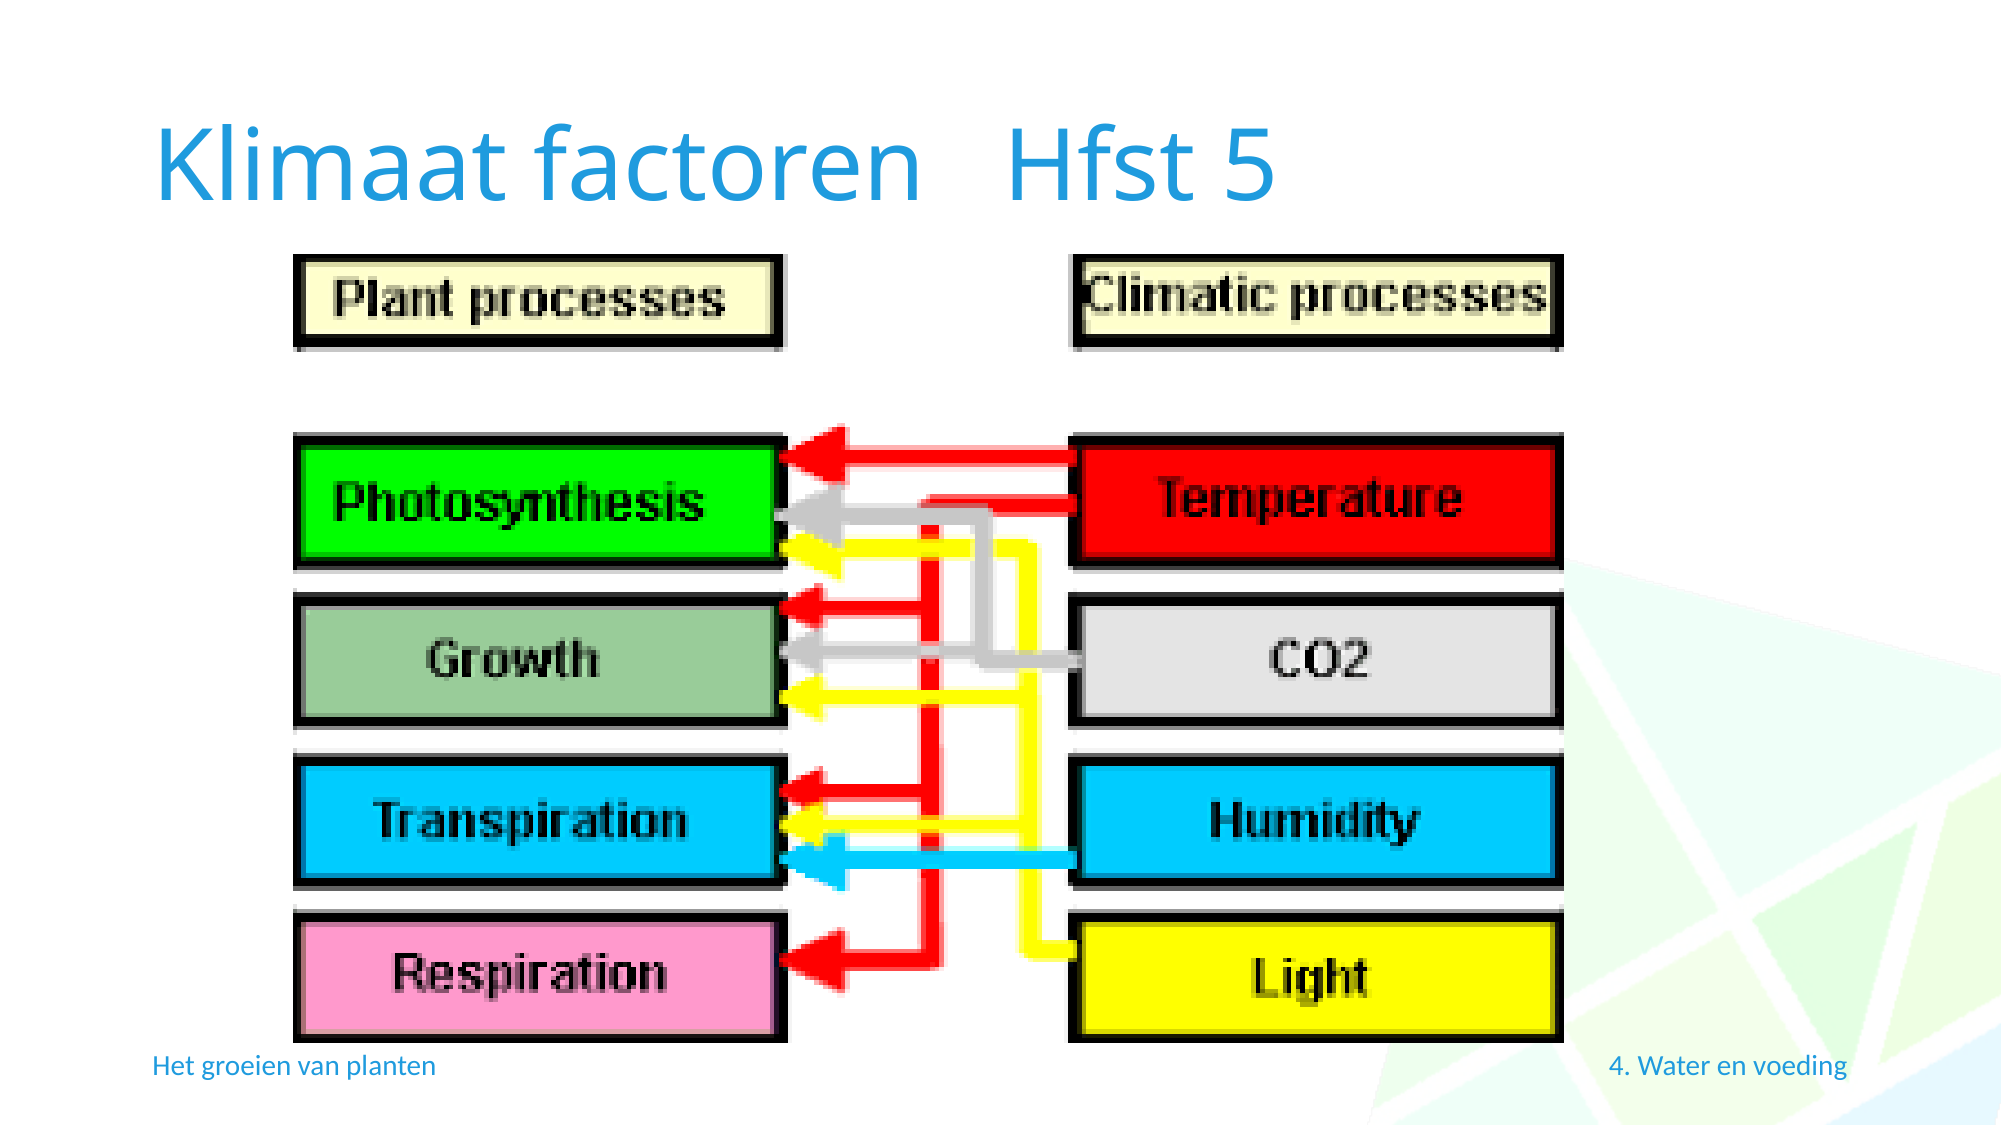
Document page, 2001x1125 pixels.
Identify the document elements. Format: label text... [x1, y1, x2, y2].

title Klimaat factoren Hfst 5 [137, 59, 1863, 278]
list Het groeien van planten [137, 1042, 588, 1103]
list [293, 254, 1564, 1043]
list 4. Water en voeding [1412, 1042, 1863, 1103]
